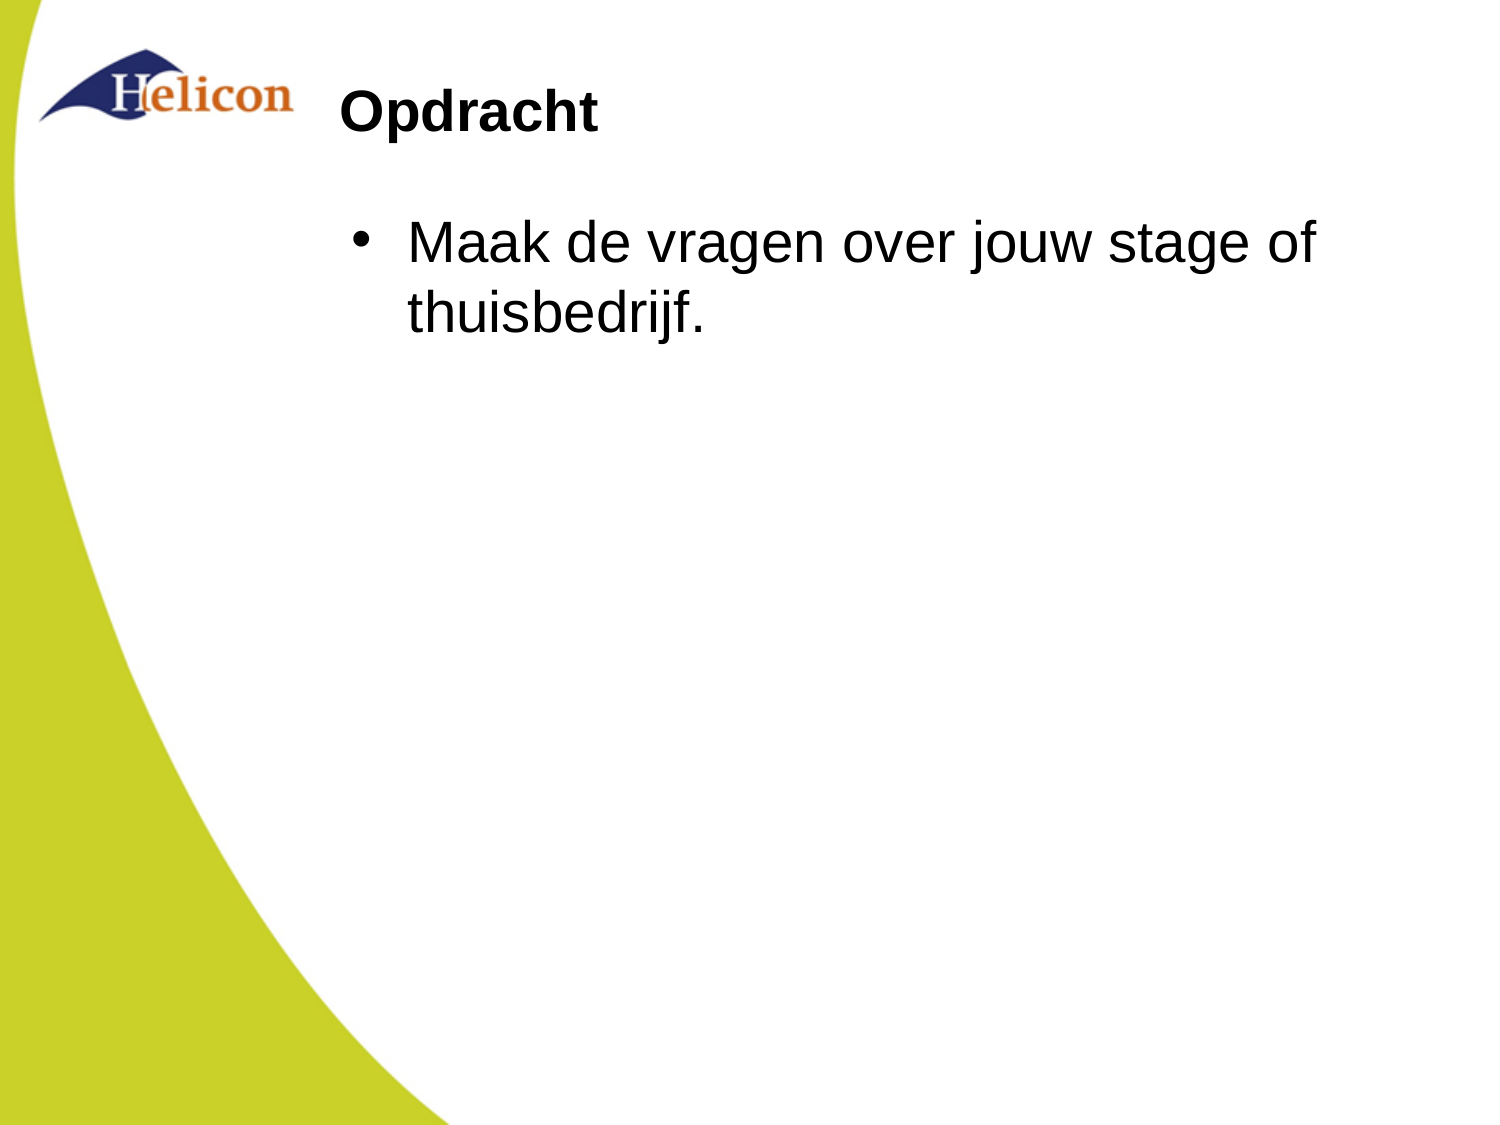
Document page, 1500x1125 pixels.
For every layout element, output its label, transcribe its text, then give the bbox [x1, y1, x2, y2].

picture [0, 0, 1500, 1125]
list Maak de vragen over jouw stage of thuisbedrijf. [336, 196, 1425, 1005]
title Opdracht [324, 54, 1415, 161]
